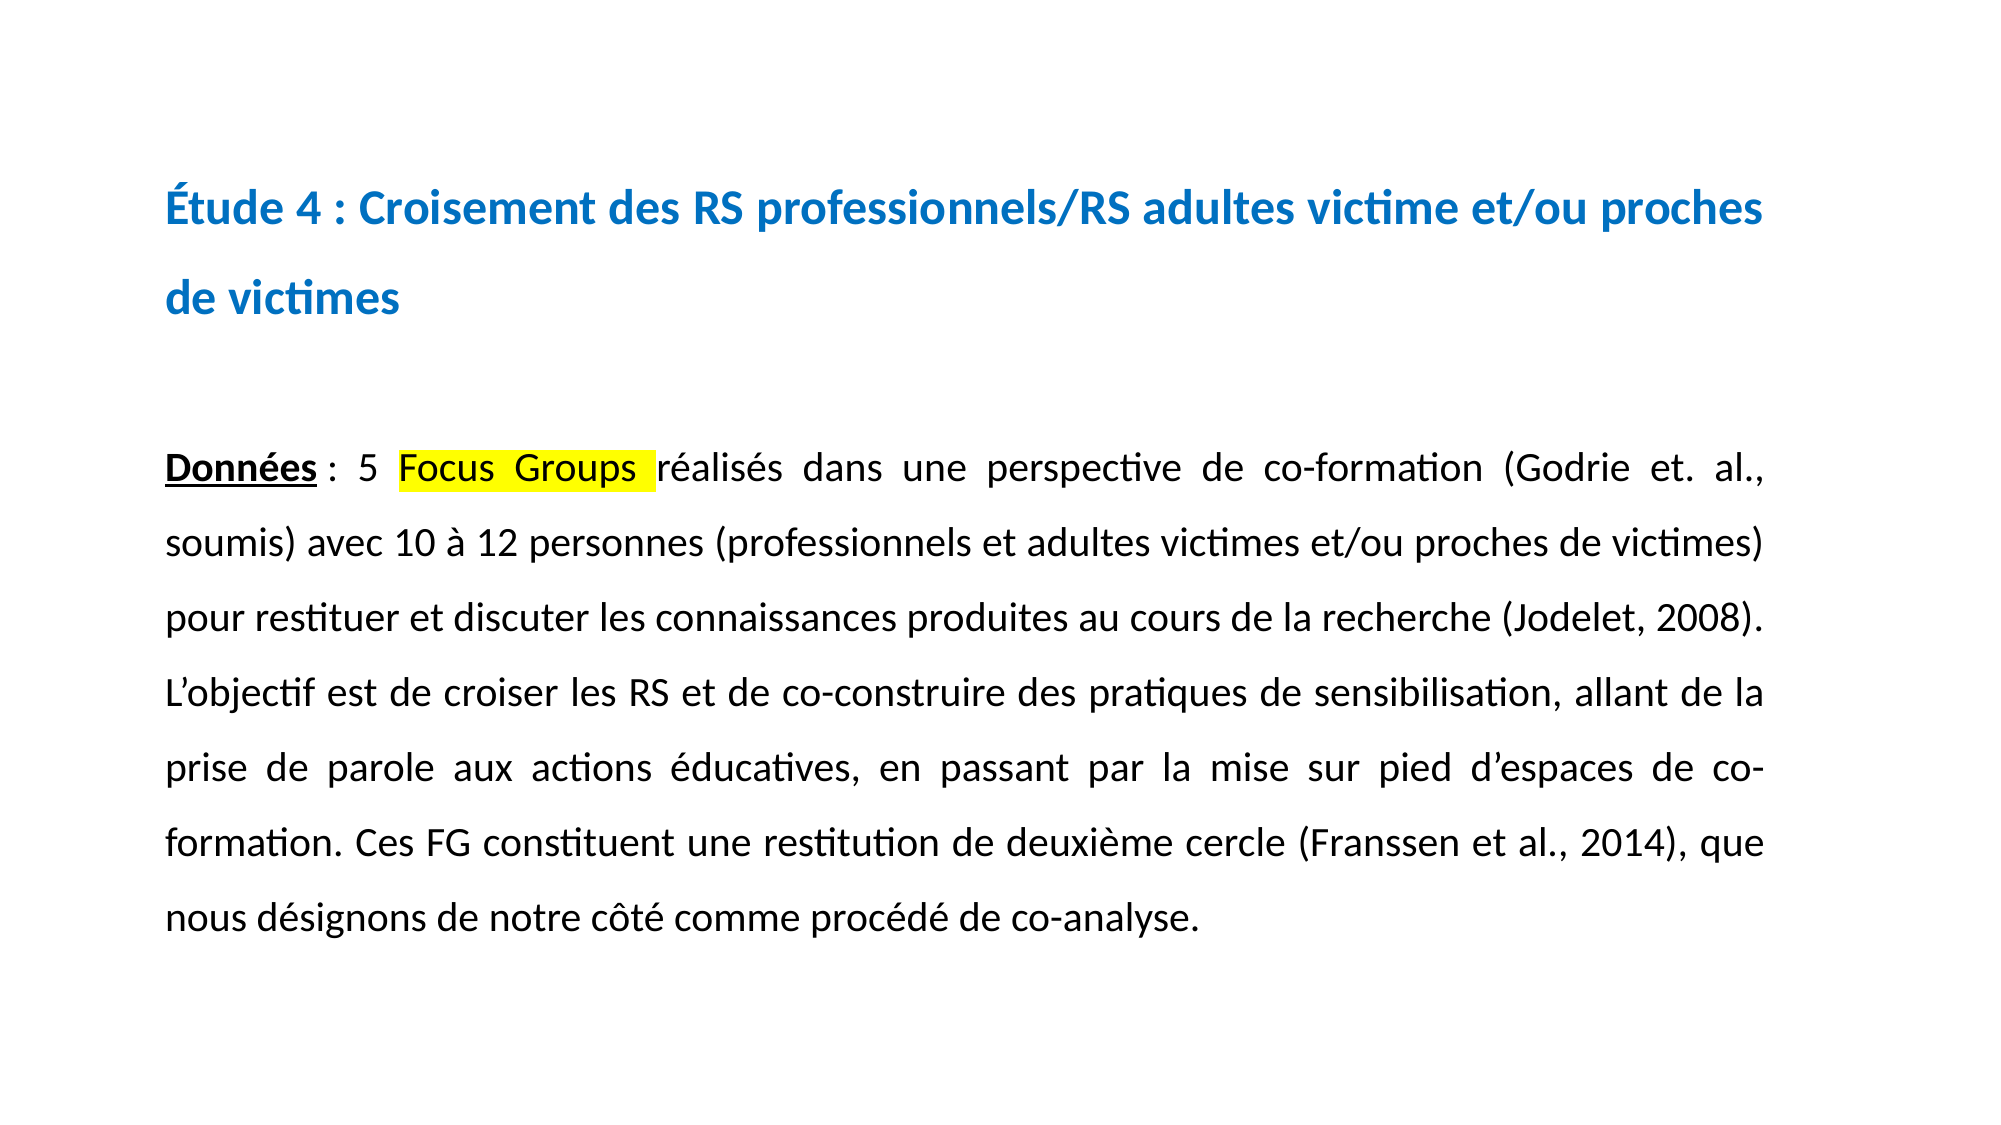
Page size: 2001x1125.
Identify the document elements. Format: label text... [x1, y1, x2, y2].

text_box Étude 4 : Croisement des RS professionnels/RS adultes victime et/ou proches de victimes Données : 5 Focus Groups réalisés dans une perspective de co-formation (Godrie et. al., soumis) avec 10 à 12 personnes (professionnels et adultes victimes et/ou proches de victimes) pour restituer et discuter les connaissances produites au cours de la recherche (Jodelet, 2008). L’objectif est de croiser les RS et de co-construire des pratiques de sensibilisation, allant de la prise de parole aux actions éducatives, en passant par la mise sur pied d’espaces de co-formation. Ces FG constituent une restitution de deuxième cercle (Franssen et al., 2014), que nous désignons de notre côté comme procédé de co-analyse. [75, 137, 1781, 1022]
